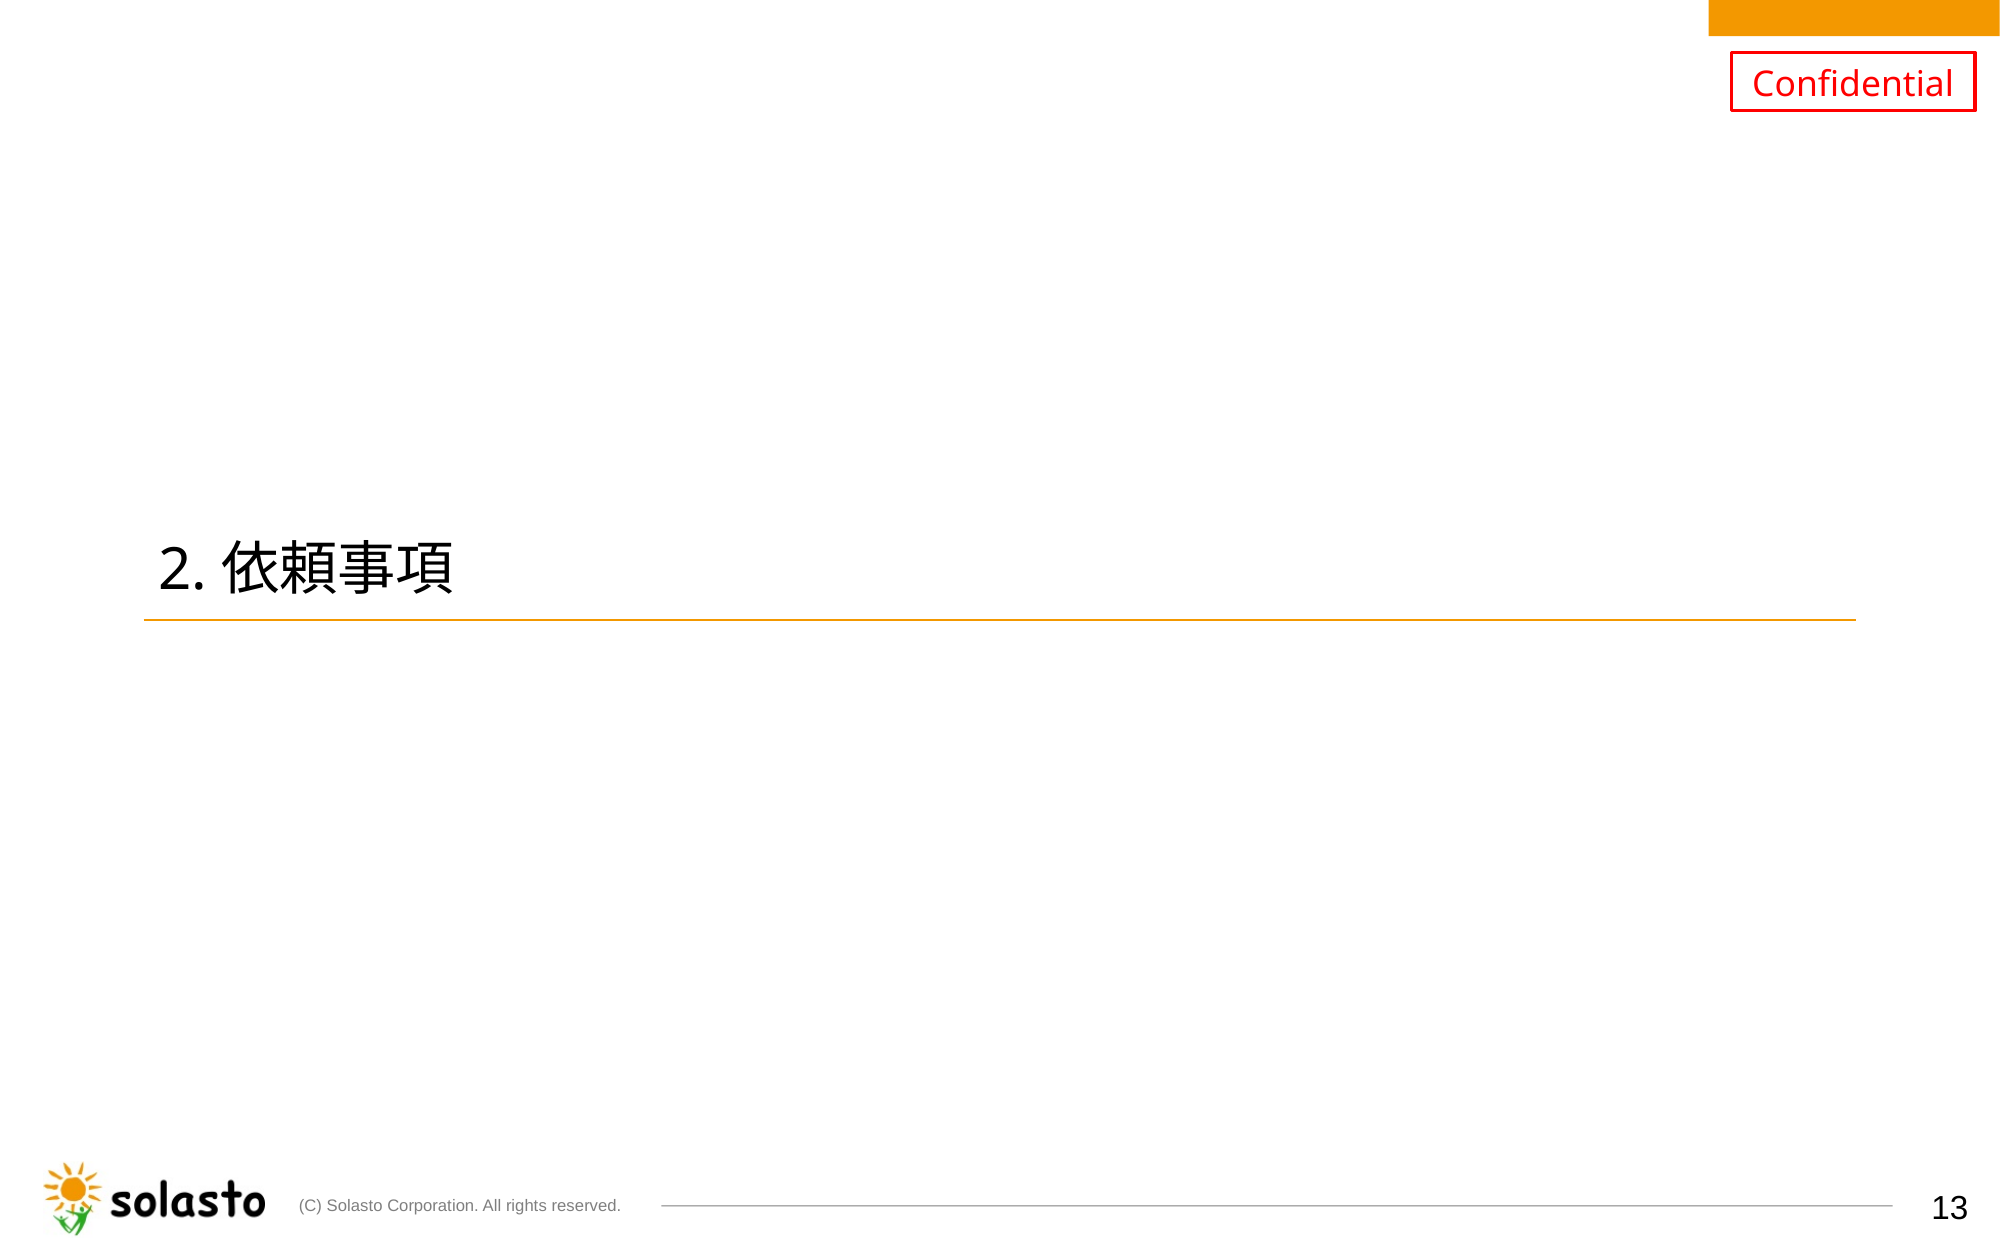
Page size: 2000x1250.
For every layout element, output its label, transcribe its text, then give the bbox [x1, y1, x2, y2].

title 2.依頼事項 [143, 530, 1857, 602]
picture [43, 1161, 265, 1238]
